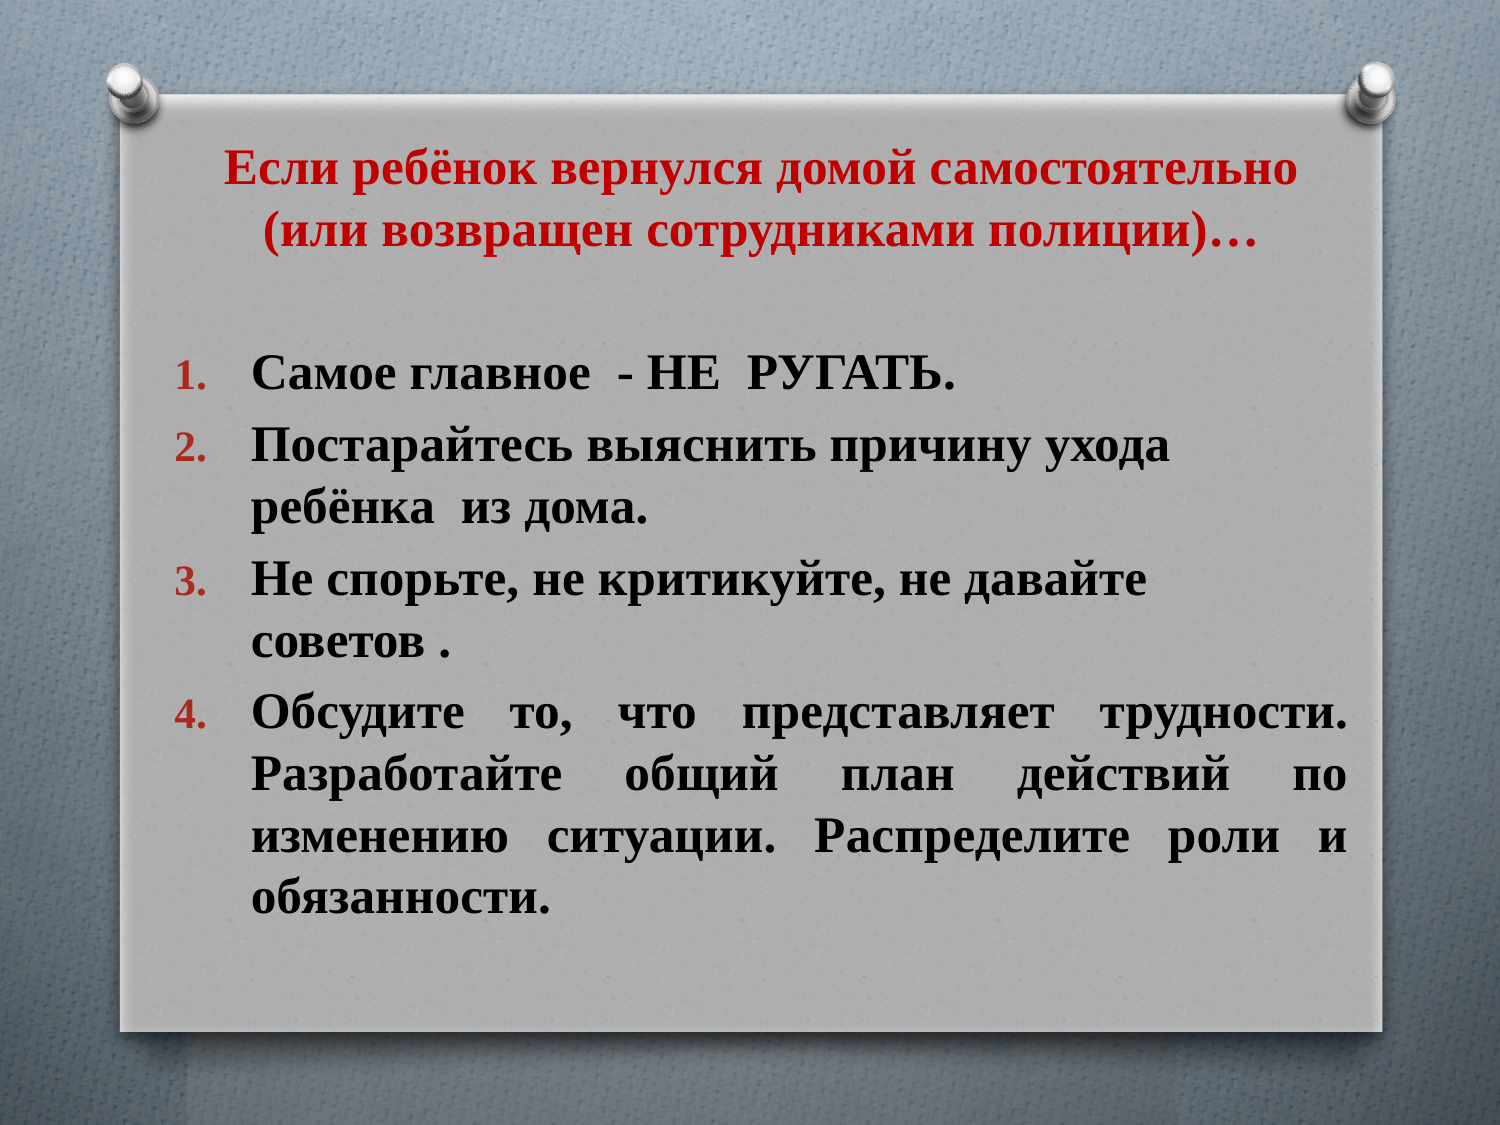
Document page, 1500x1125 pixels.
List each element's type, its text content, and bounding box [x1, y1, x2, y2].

picture [75, 29, 198, 153]
picture [1317, 35, 1439, 151]
list Если ребёнок вернулся домой самостоятельно (или возвращен сотрудниками полиции)… Самое главное - НЕ РУГАТЬ. Постарайтесь выяснить причину ухода ребёнка из дома. Не спорьте, не критикуйте, не давайте советов . Обсудите то, что представляет трудности. Разработайте общий план действий по изменению ситуации. Распределите роли и обязанности. [159, 125, 1365, 1005]
